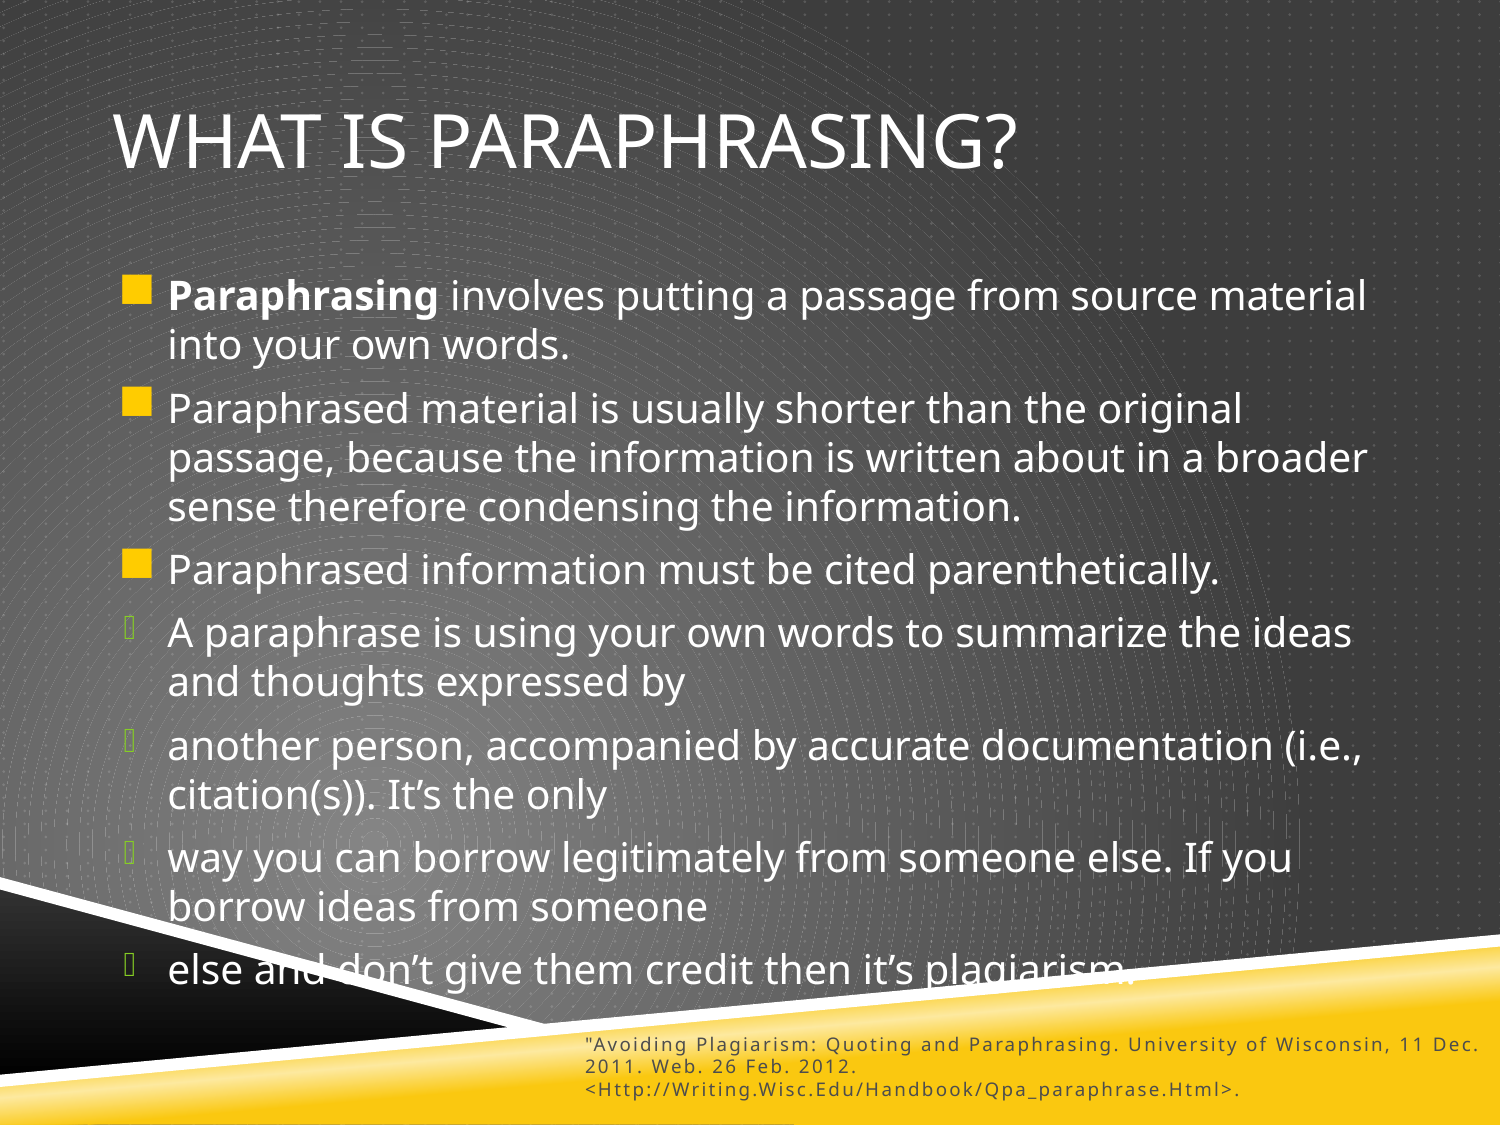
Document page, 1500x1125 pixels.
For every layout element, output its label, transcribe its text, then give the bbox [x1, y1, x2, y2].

footer "Avoiding Plagiarism: Quoting and Paraphrasing. University of Wisconsin, 11 Dec. 2011. Web. 26 Feb. 2012. <Http://Writing.Wisc.Edu/Handbook/Qpa_paraphrase.Html>. [585, 1025, 1498, 1100]
list Paraphrasing involves putting a passage from source material into your own words. Paraphrased material is usually shorter than the original passage, because the information is written about in a broader sense therefore condensing the information. Paraphrased information must be cited parenthetically. A paraphrase is using your own words to summarize the ideas and thoughts expressed by another person, accompanied by accurate documentation (i.e., citation(s)). It’s the only way you can borrow legitimately from someone else. If you borrow ideas from someone else and don’t give them credit then it’s plagiarism. [112, 262, 1388, 1005]
title What is Paraphrasing? [112, 45, 1388, 233]
